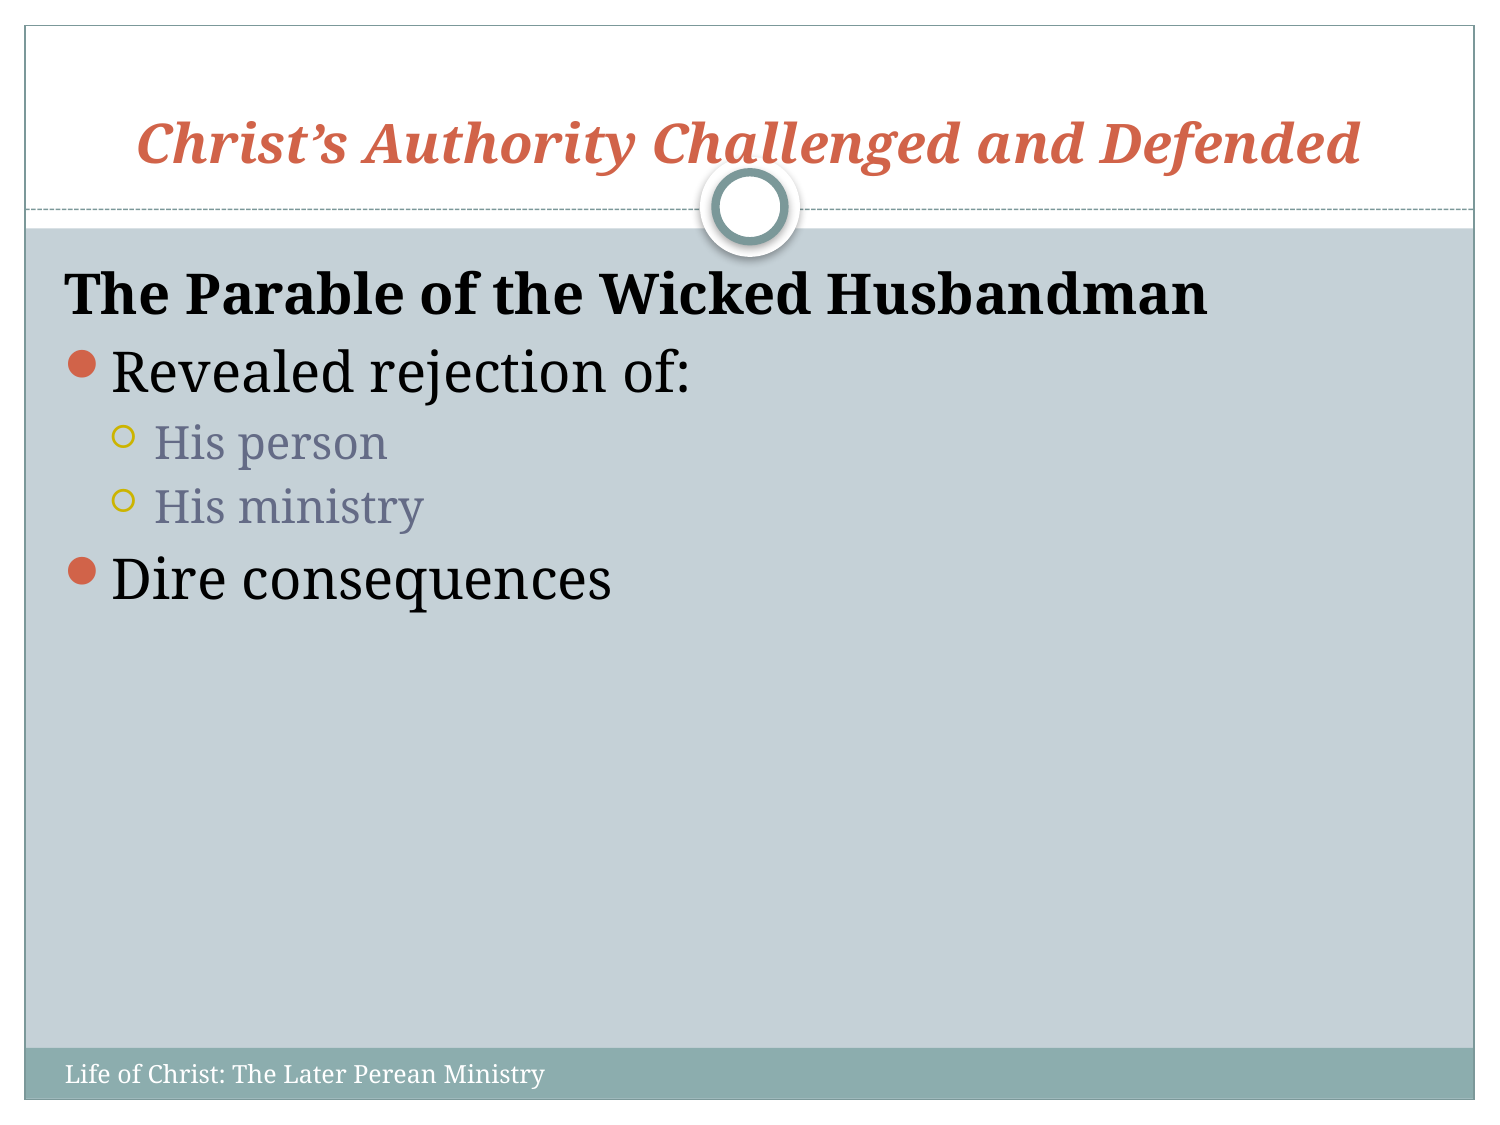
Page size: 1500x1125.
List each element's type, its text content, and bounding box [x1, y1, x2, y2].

footer Life of Christ: The Later Perean Ministry [50, 1051, 866, 1112]
list The Parable of the Wicked Husbandman Revealed rejection of: His person His ministry Dire consequences [49, 250, 1450, 1001]
title Christ’s Authority Challenged and Defended [49, 57, 1450, 182]
